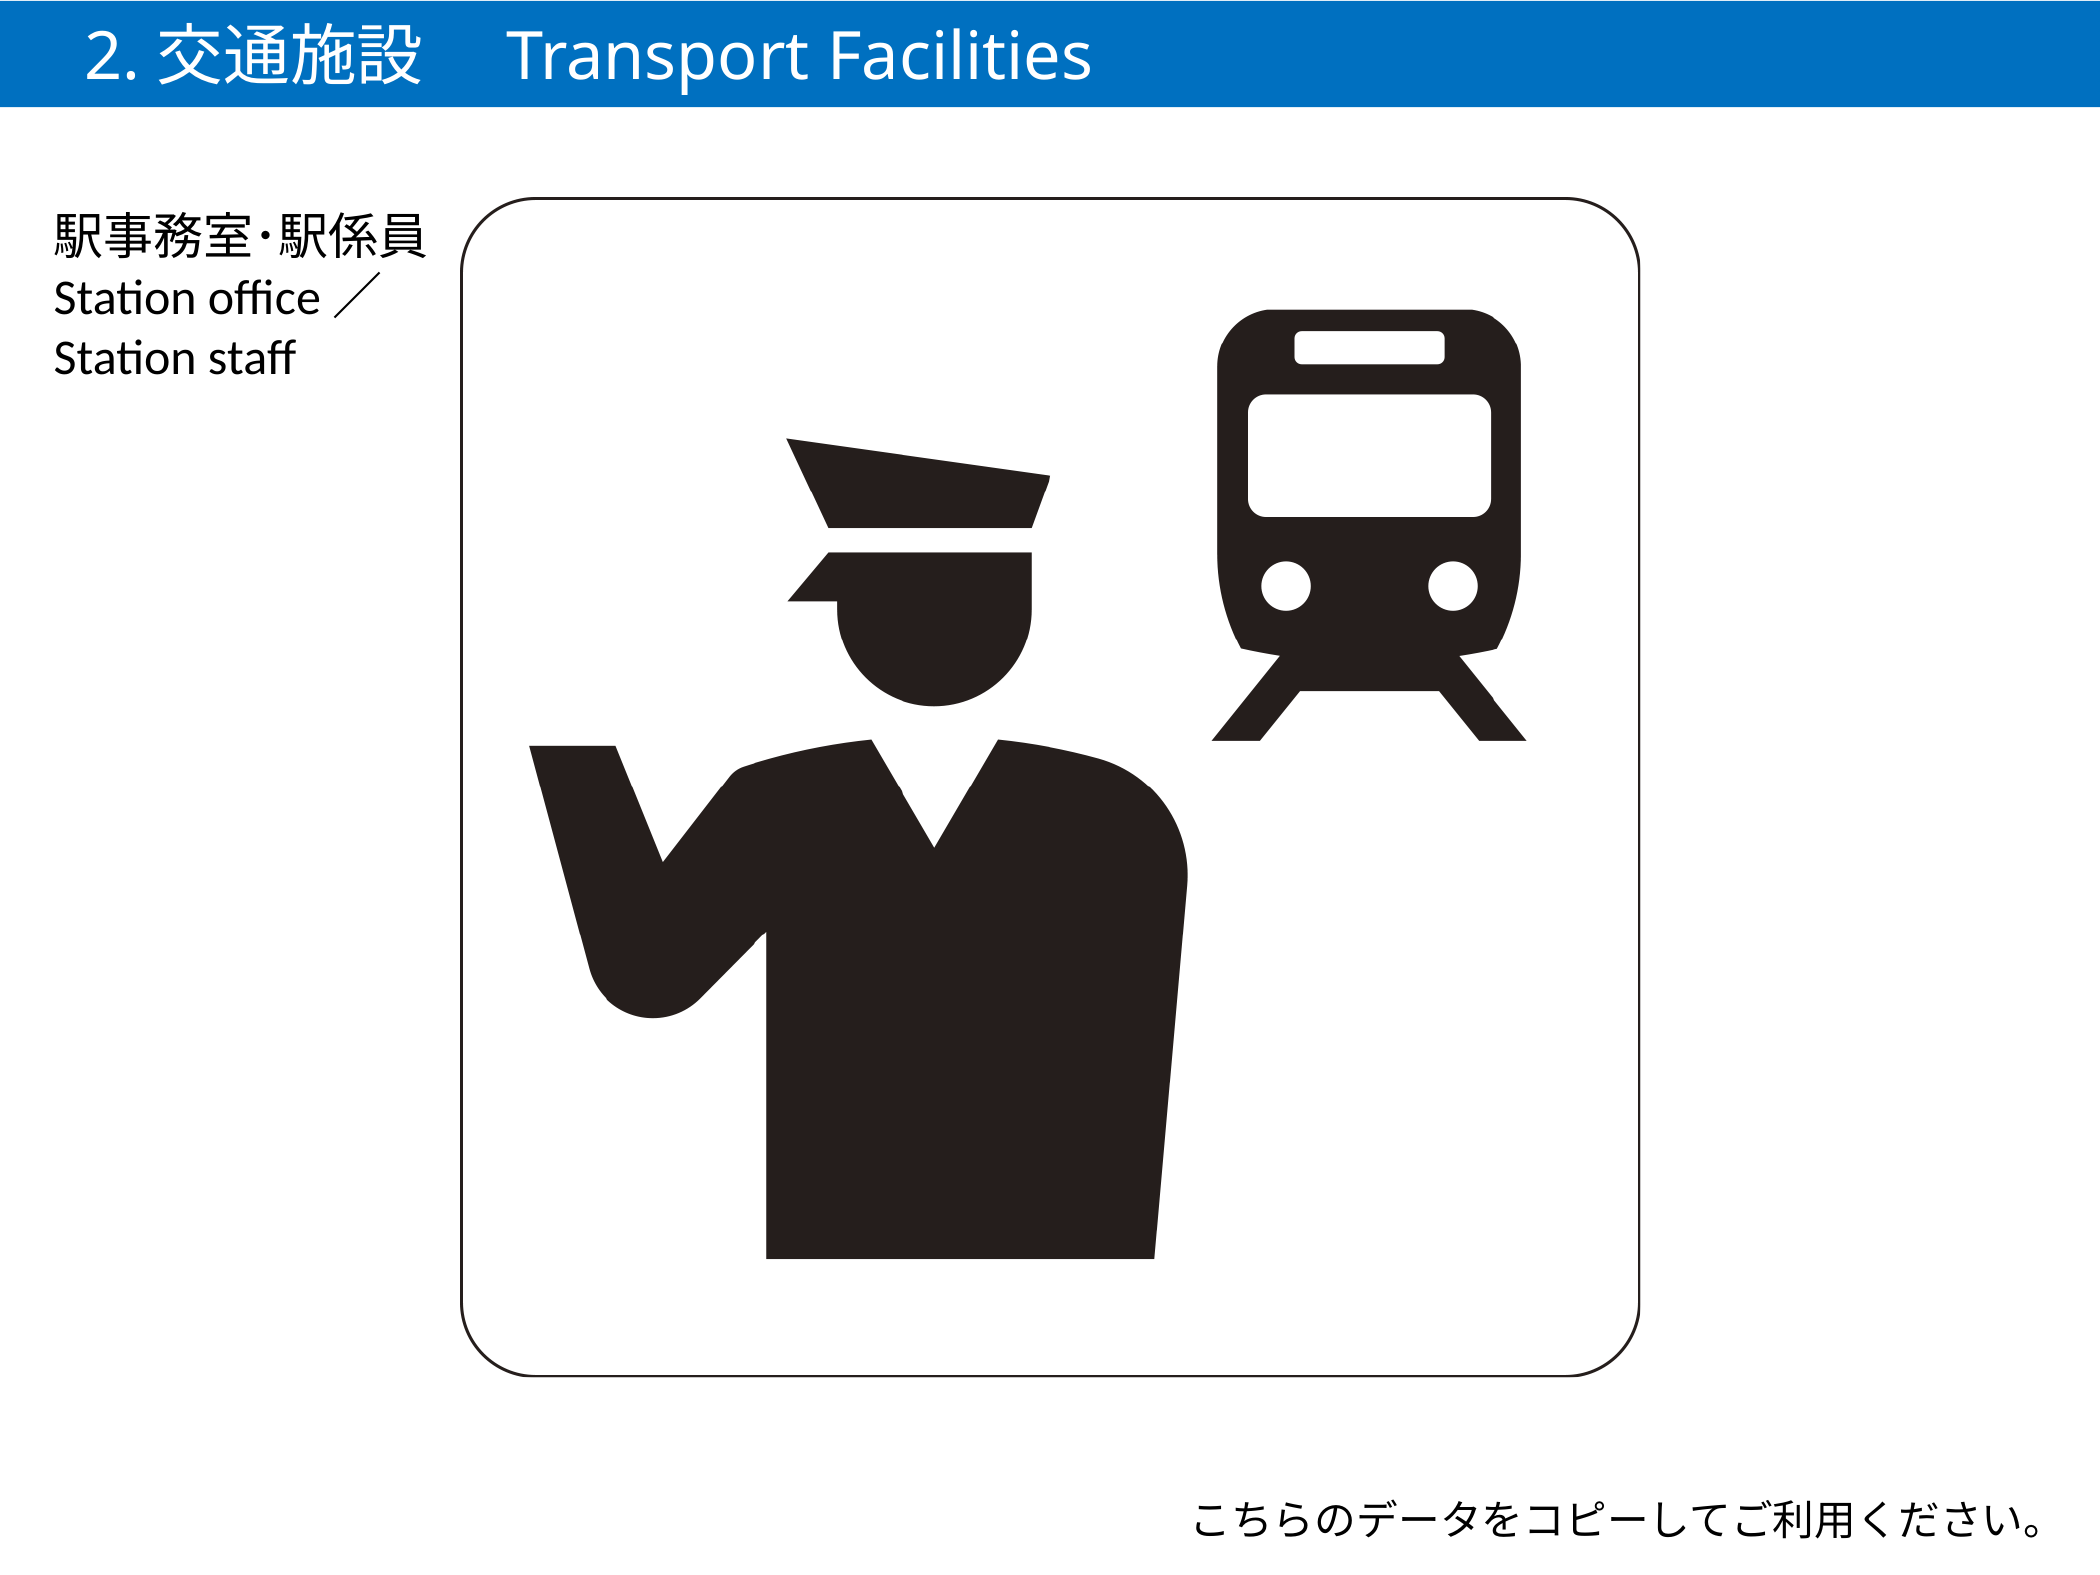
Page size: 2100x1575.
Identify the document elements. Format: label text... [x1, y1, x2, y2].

picture [459, 196, 1641, 1378]
text_box 2.交通施設 Transport Facilities [69, 5, 1110, 101]
text_box こちらのデータをコピーしてご利用ください。 [1174, 1486, 2081, 1552]
text_box 駅事務室･駅係員 Station office／ Station staff [38, 196, 444, 392]
text_box [0, 0, 2100, 108]
